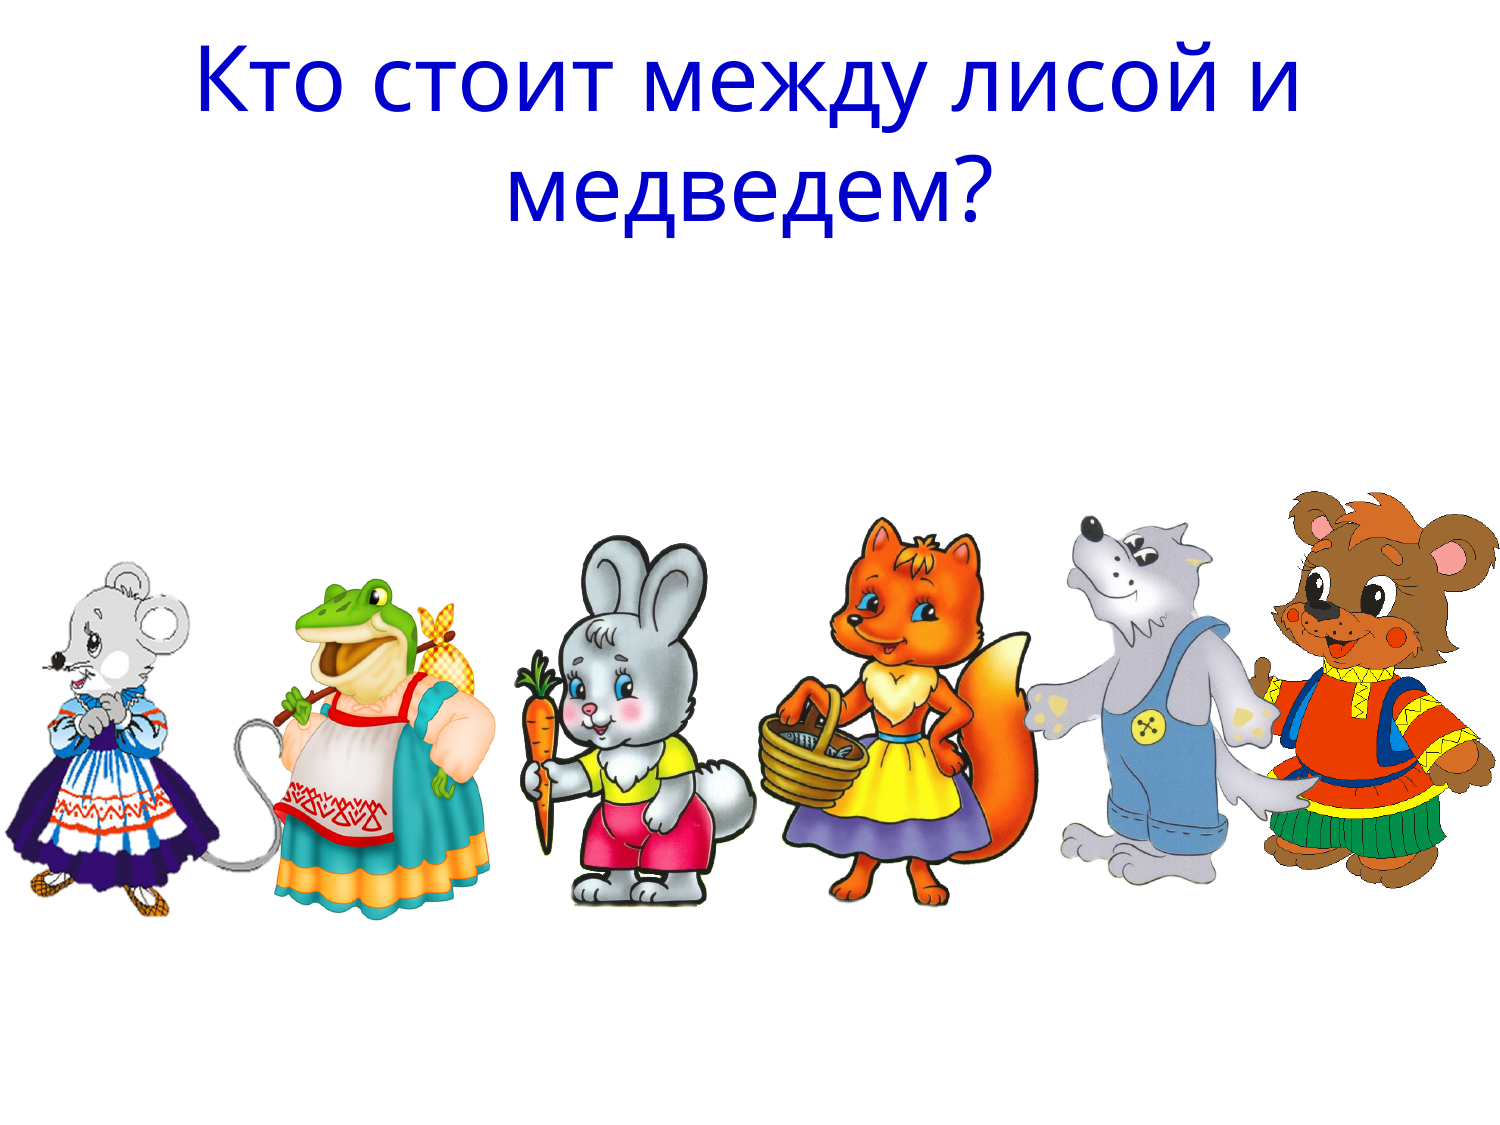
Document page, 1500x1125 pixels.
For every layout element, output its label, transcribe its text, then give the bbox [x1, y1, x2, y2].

picture [3, 488, 1500, 953]
text_box Кто стоит между лисой и медведем? [60, 22, 1438, 238]
